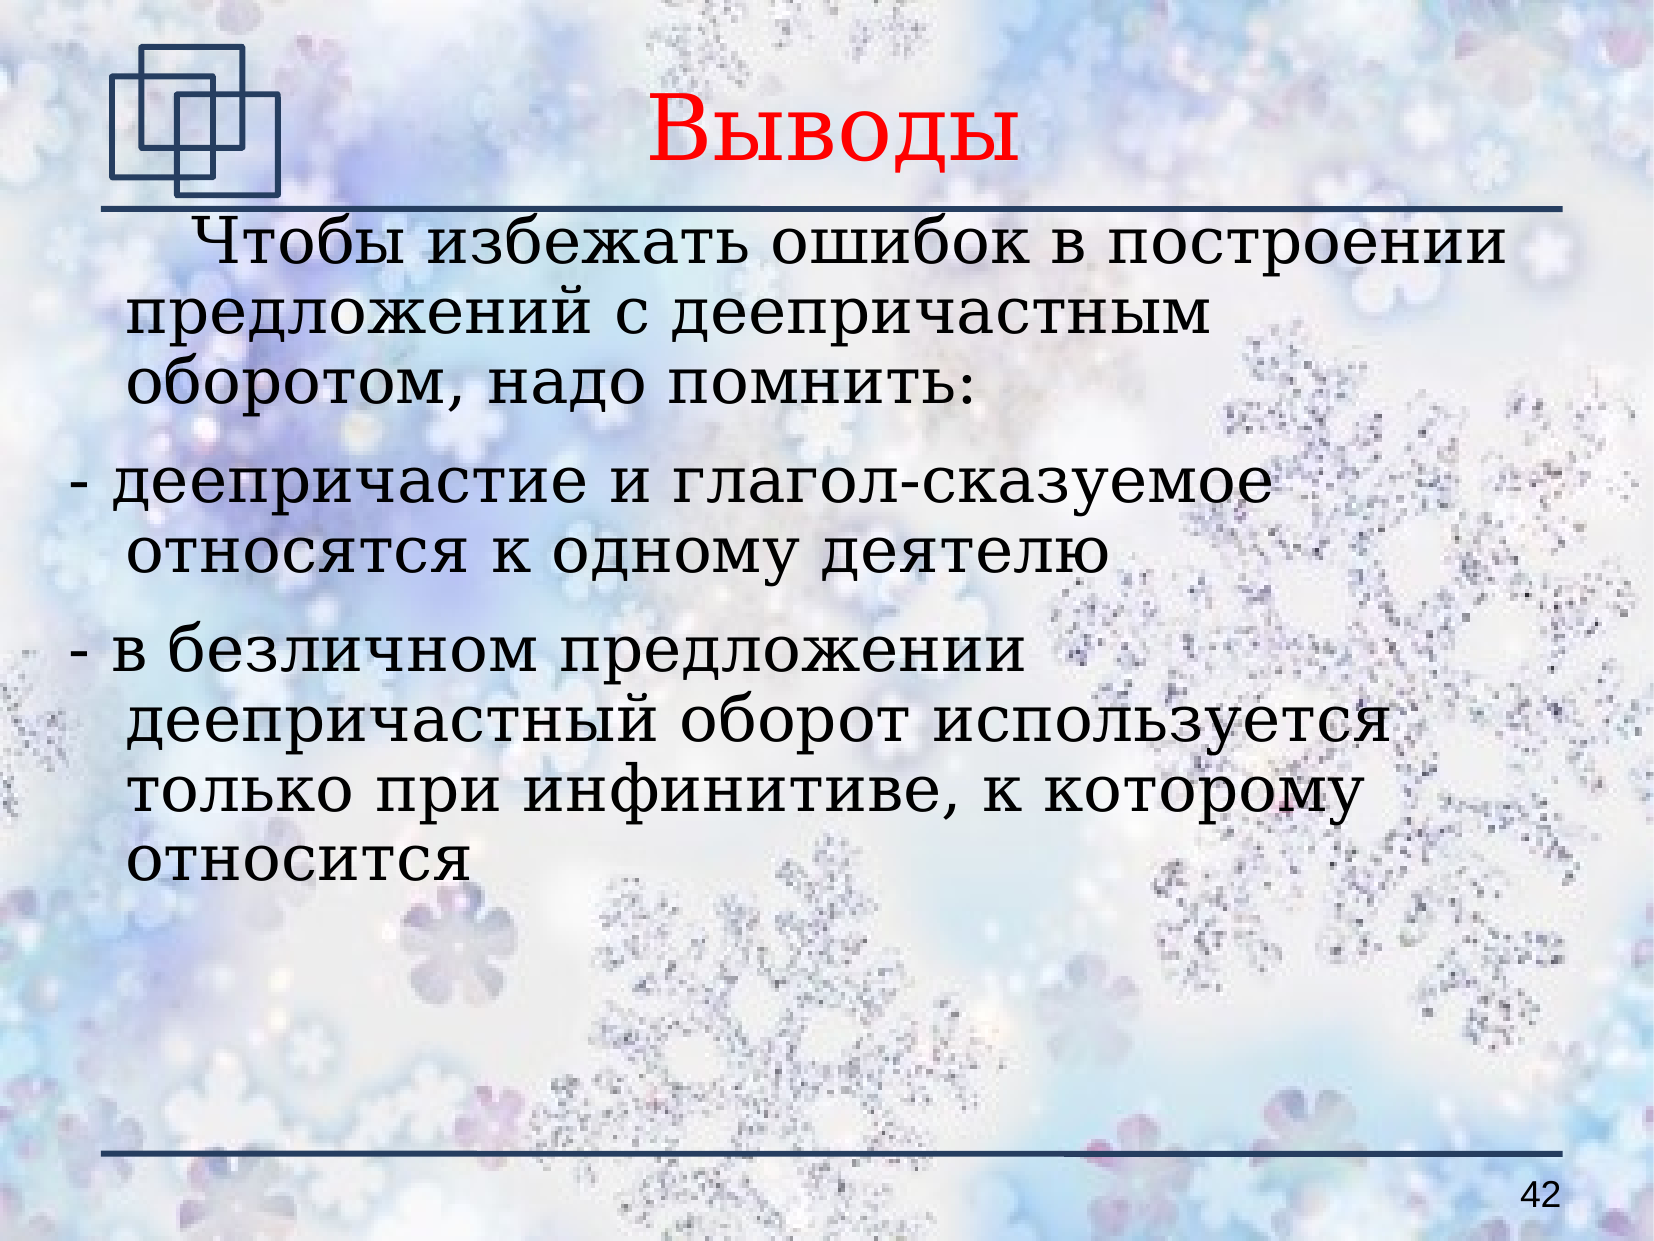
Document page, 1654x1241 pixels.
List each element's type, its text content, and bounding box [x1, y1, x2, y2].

title Выводы [82, 0, 1585, 257]
list Чтобы избежать ошибок в построении предложений с деепричастным оборотом, надо помнить: - деепричастие и глагол-сказуемое относятся к одному деятелю - в безличном предложении деепричастный оборот используется только при инфинитиве, к которому относится [68, 206, 1572, 1199]
picture [0, 0, 1654, 1241]
